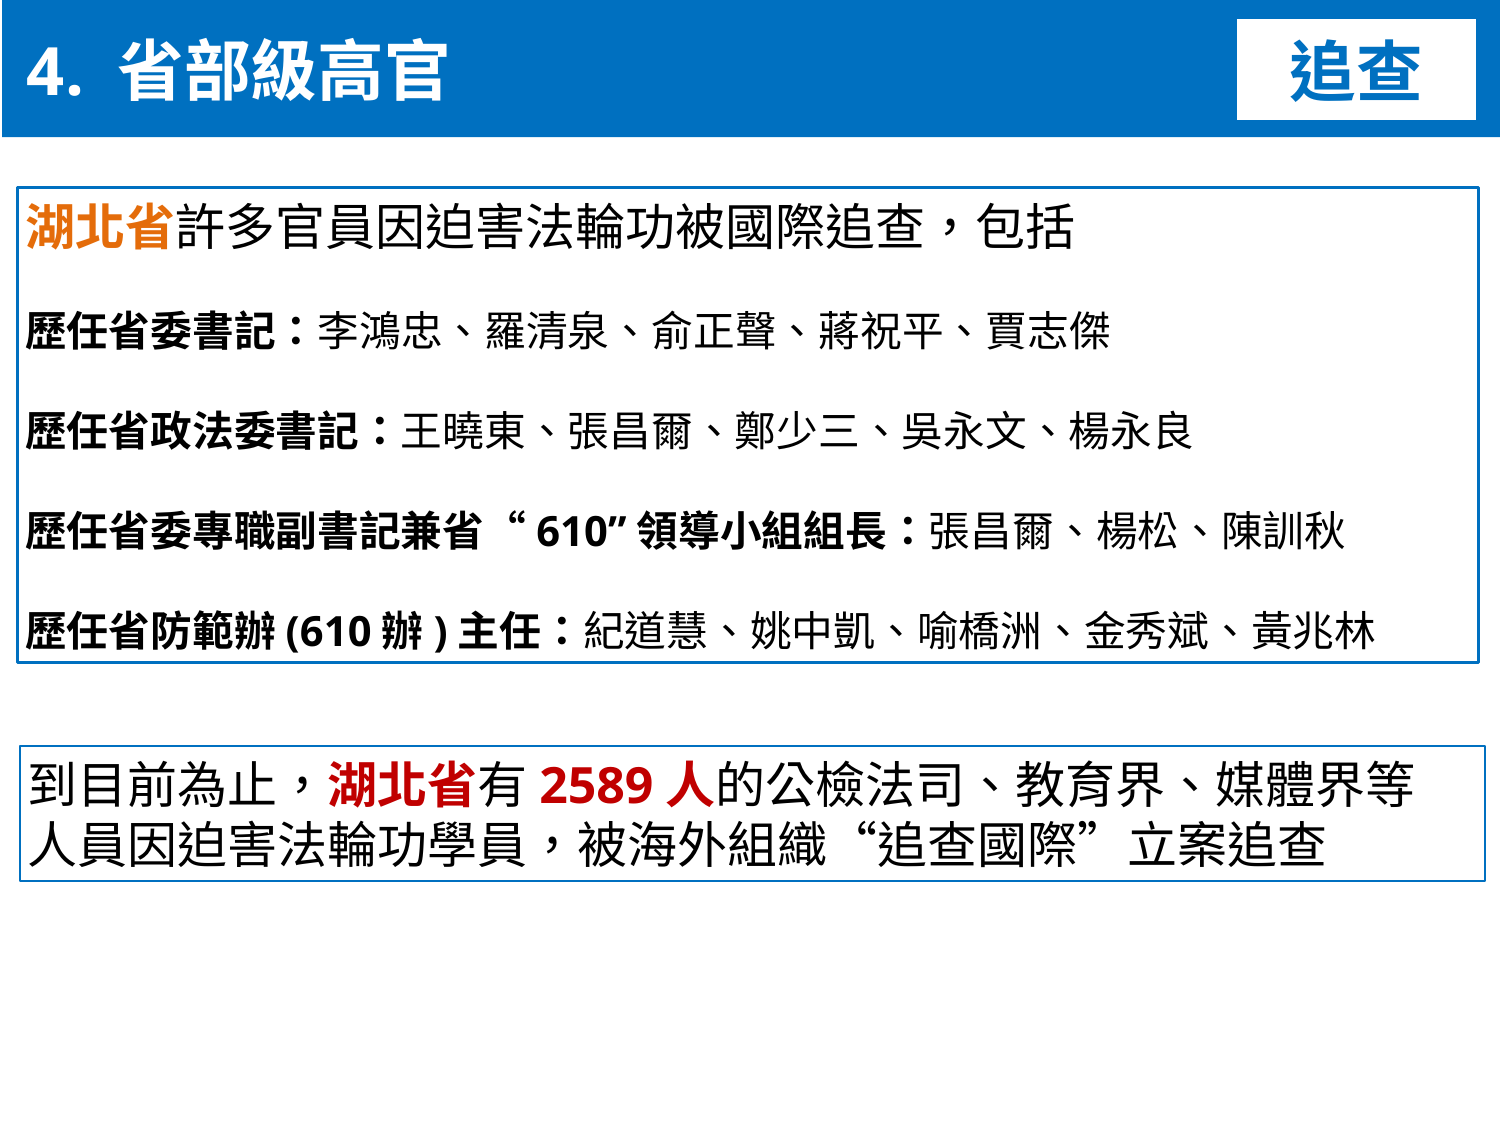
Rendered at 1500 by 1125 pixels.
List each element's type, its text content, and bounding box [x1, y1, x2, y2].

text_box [1, 0, 1500, 138]
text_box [1234, 14, 1479, 125]
text_box 湖北省許多官員因迫害法輪功被國際追查，包括 歷任省委書記：李鴻忠、羅清泉、俞正聲、蔣祝平、賈志傑 歷任省政法委書記：王曉東、張昌爾、鄭少三、吳永文、楊永良 歷任省委專職副書記兼省“610”領導小組組長：張昌爾、楊松、陳訓秋 歷任省防範辦(610辦)主任：紀道慧、姚中凱、喻橋洲、金秀斌、黃兆林 [17, 187, 1479, 663]
text_box 到目前為止，湖北省有2589人的公檢法司、教育界、媒體界等 人員因迫害法輪功學員，被海外組織“追查國際”立案追查 [19, 746, 1485, 881]
